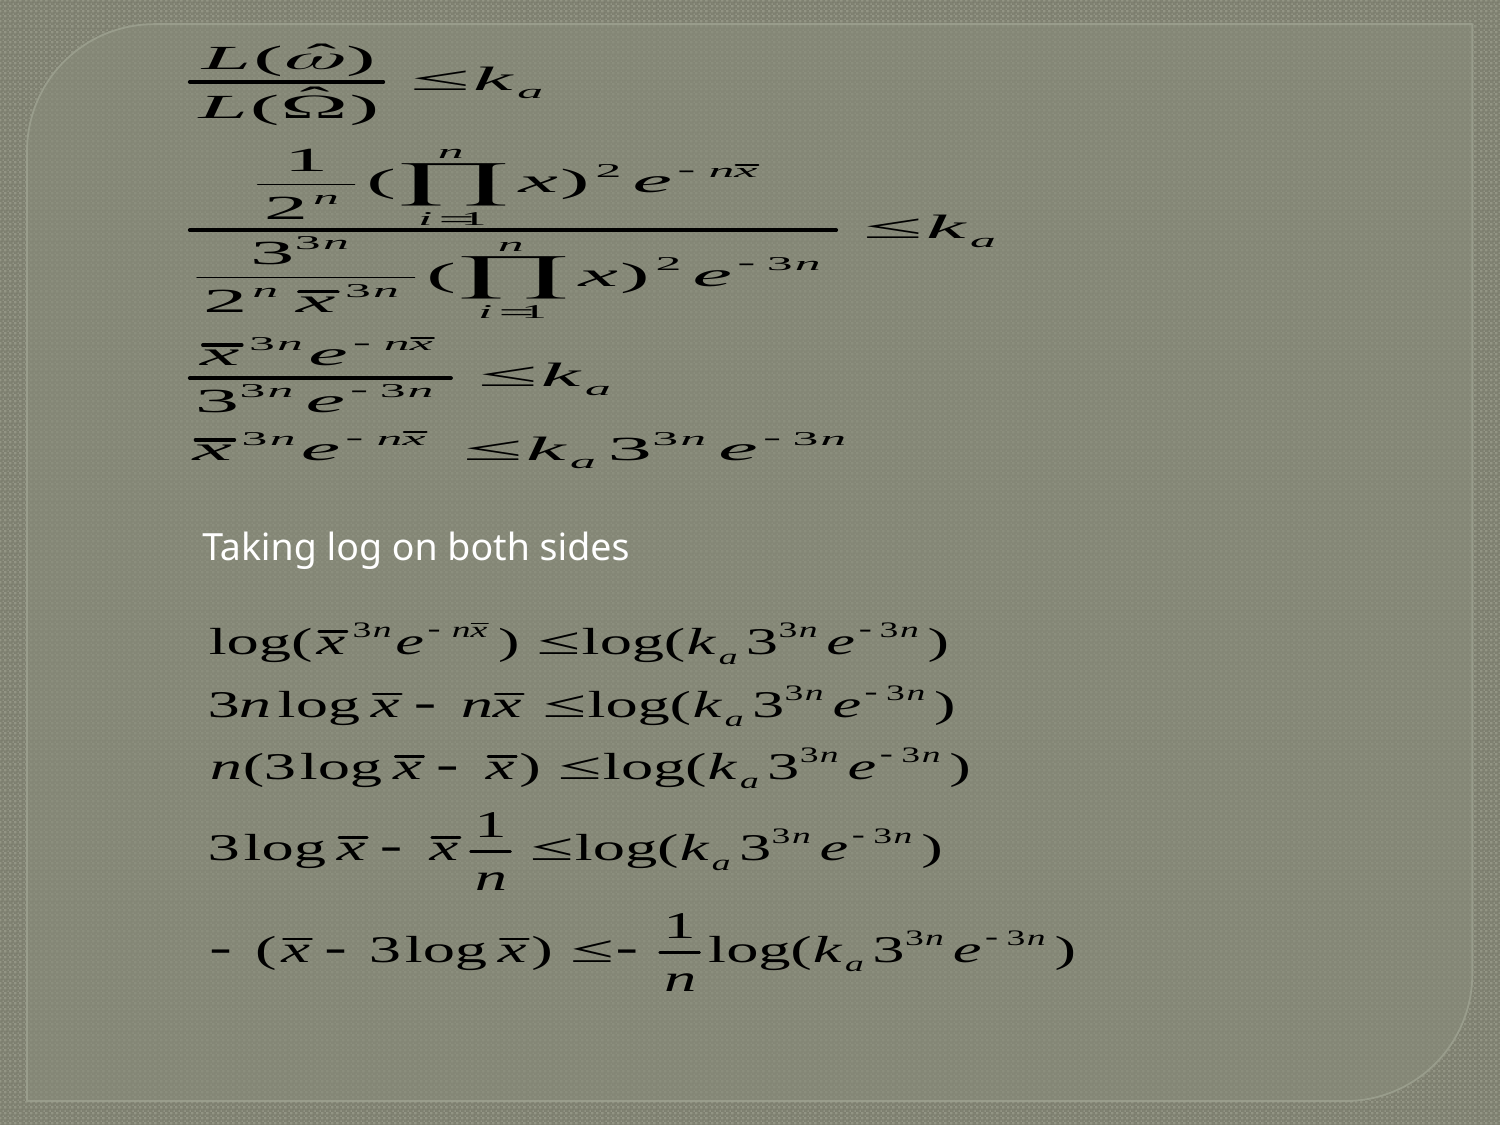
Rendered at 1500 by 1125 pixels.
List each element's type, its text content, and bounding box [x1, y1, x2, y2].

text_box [199, 612, 1088, 1001]
text_box Taking log on both sides [187, 512, 725, 576]
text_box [174, 37, 1026, 476]
